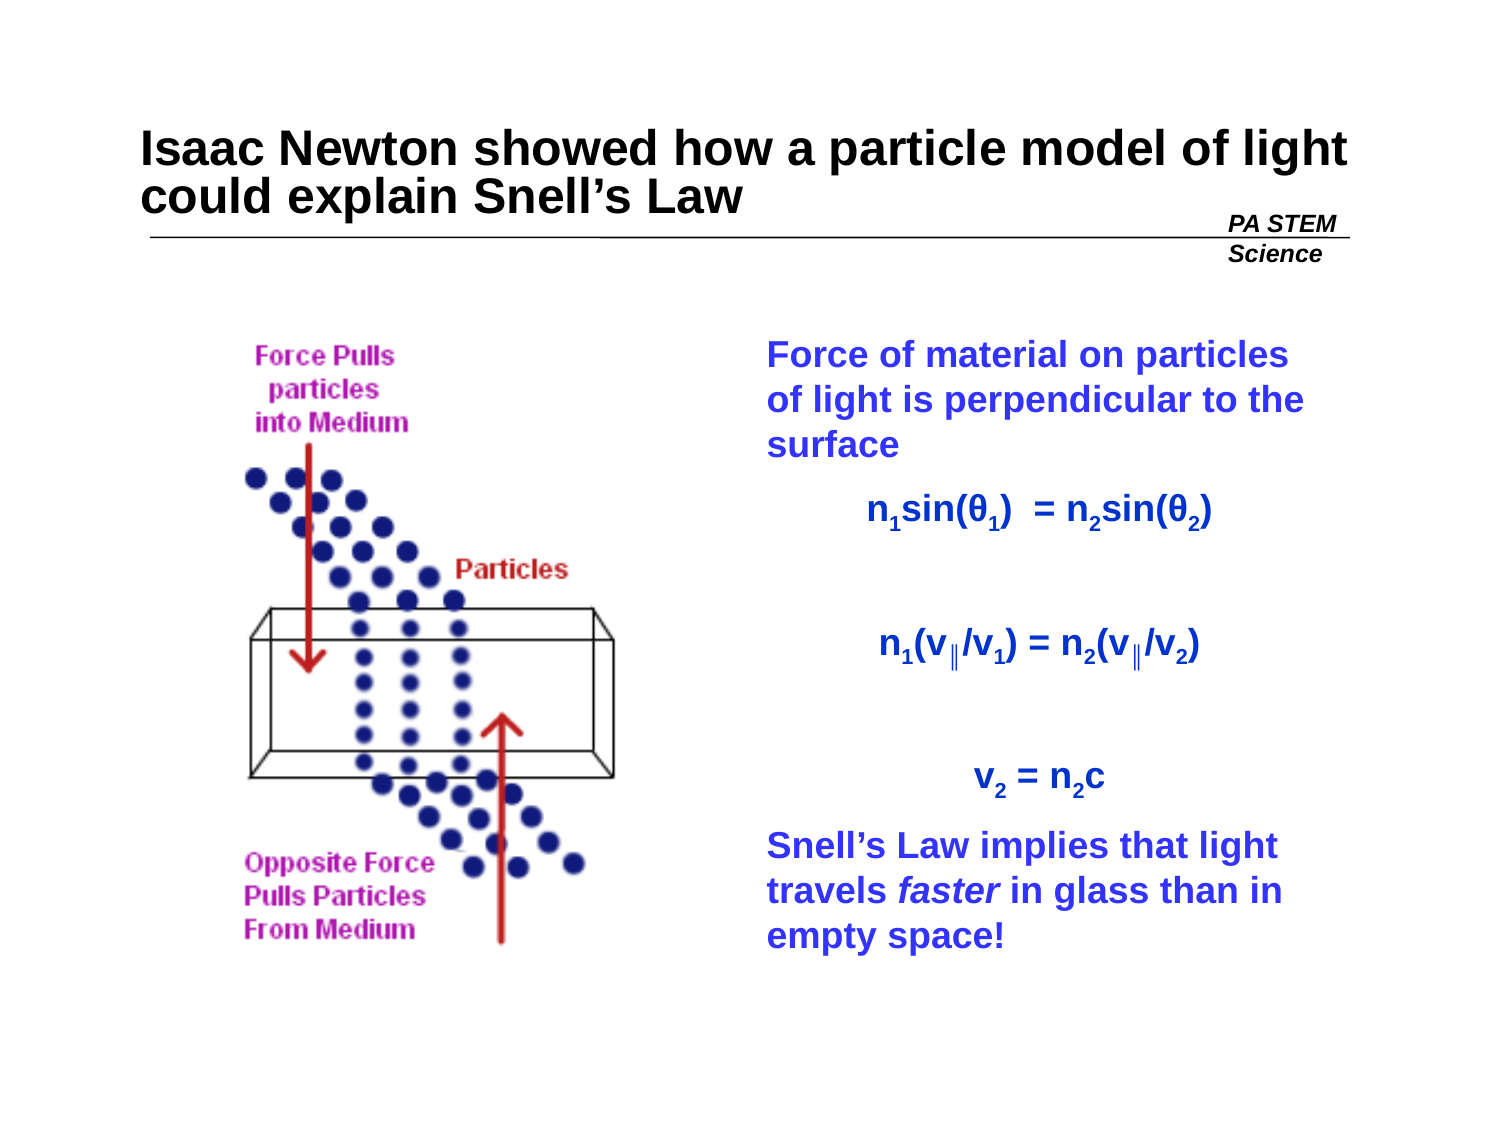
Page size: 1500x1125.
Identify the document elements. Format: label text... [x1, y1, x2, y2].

text_box Force of material on particles of light is perpendicular to the surface n1sin(θ1) = n2sin(θ2) n1(v║/v1) = n2(v║/v2) v2 = n2c Snell’s Law implies that light travels faster in glass than in empty space! [751, 322, 1327, 964]
title Isaac Newton showed how a particle model of light could explain Snell’s Law [124, 74, 1426, 276]
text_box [149, 199, 1353, 276]
picture [237, 337, 638, 960]
